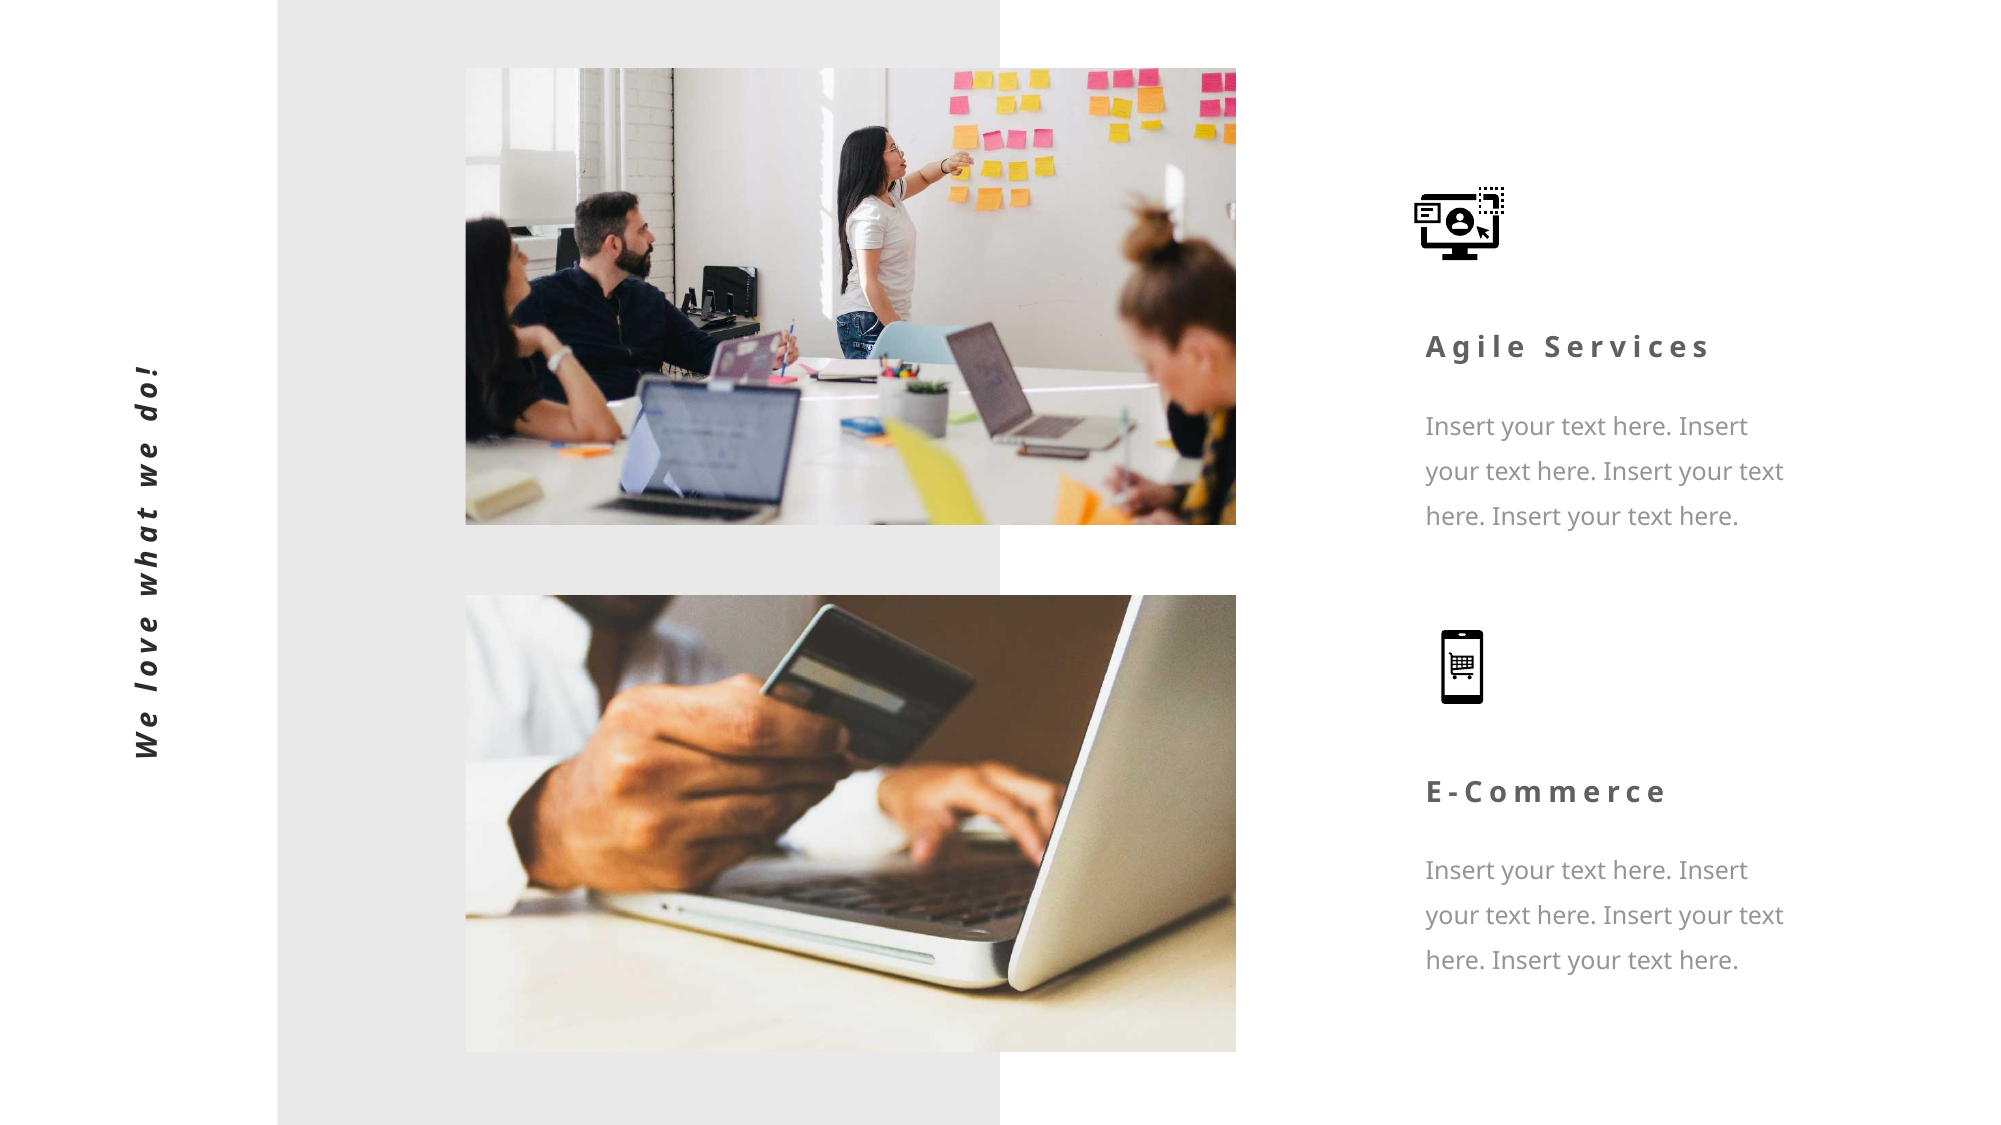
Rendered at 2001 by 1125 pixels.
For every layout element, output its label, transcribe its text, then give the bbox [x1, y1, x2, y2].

picture [465, 595, 1236, 1052]
picture [465, 68, 1236, 525]
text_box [1410, 303, 1816, 535]
text_box E-Commerce [1410, 748, 1869, 816]
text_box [1441, 630, 1484, 704]
text_box We love what we do! [102, 305, 171, 823]
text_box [1414, 187, 1504, 261]
text_box Insert your text here. Insert your text here. Insert your text here. Insert your text here. [1410, 832, 1816, 1027]
